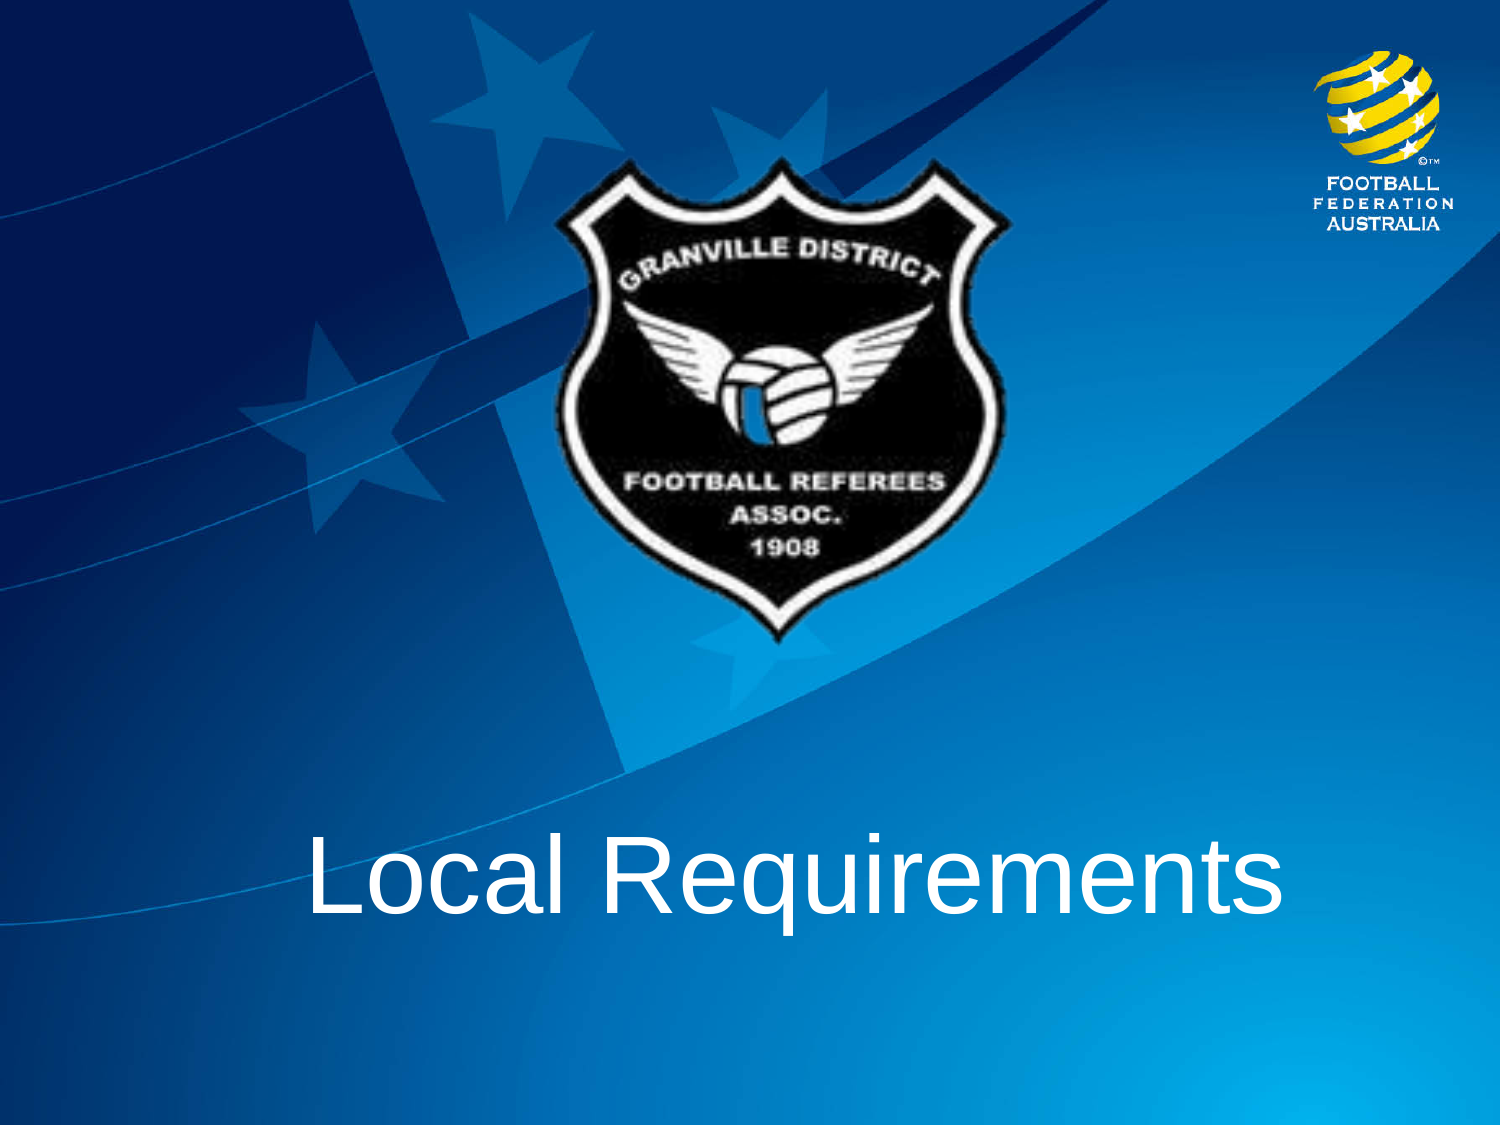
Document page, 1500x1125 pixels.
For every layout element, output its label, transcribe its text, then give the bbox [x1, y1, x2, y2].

picture [0, 0, 1500, 1125]
title Local Requirements [229, 727, 1288, 1012]
